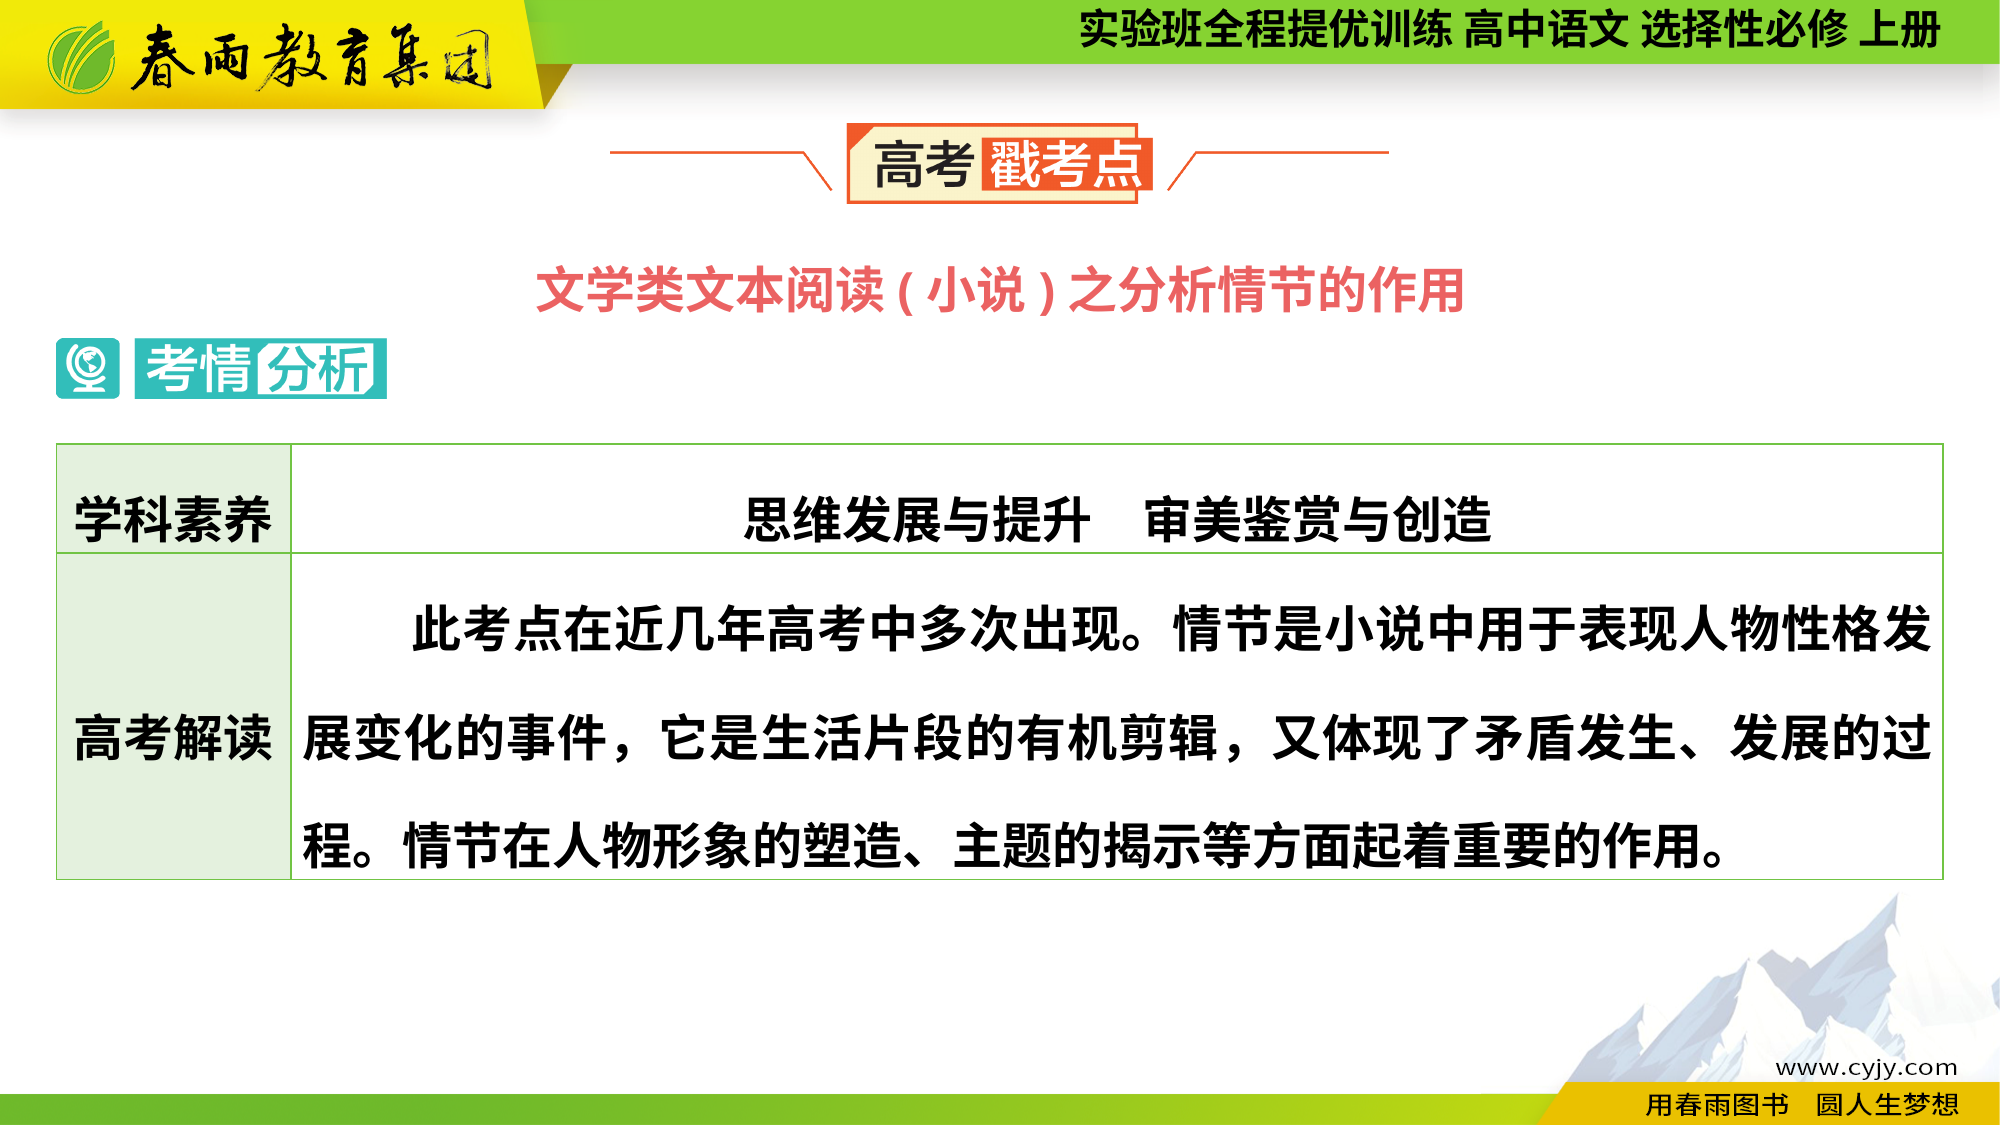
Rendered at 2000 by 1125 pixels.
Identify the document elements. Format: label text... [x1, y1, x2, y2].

list 文学类文本阅读(小说)之分析情节的作用 [59, 221, 1944, 316]
table_cell 高考解读 [57, 554, 290, 879]
table_cell 此考点在近几年高考中多次出现。情节是小说中用于表现人物性格发展变化的事件，它是生活片段的有机剪辑，又体现了矛盾发生、发展的过程。情节在人物形象的塑造、主题的揭示等方面起着重要的作用。 [292, 554, 1942, 879]
picture [0, 0, 2000, 1125]
table_header 思维发展与提升 审美鉴赏与创造 [292, 445, 1942, 552]
table_header 学科素养 [57, 445, 290, 552]
